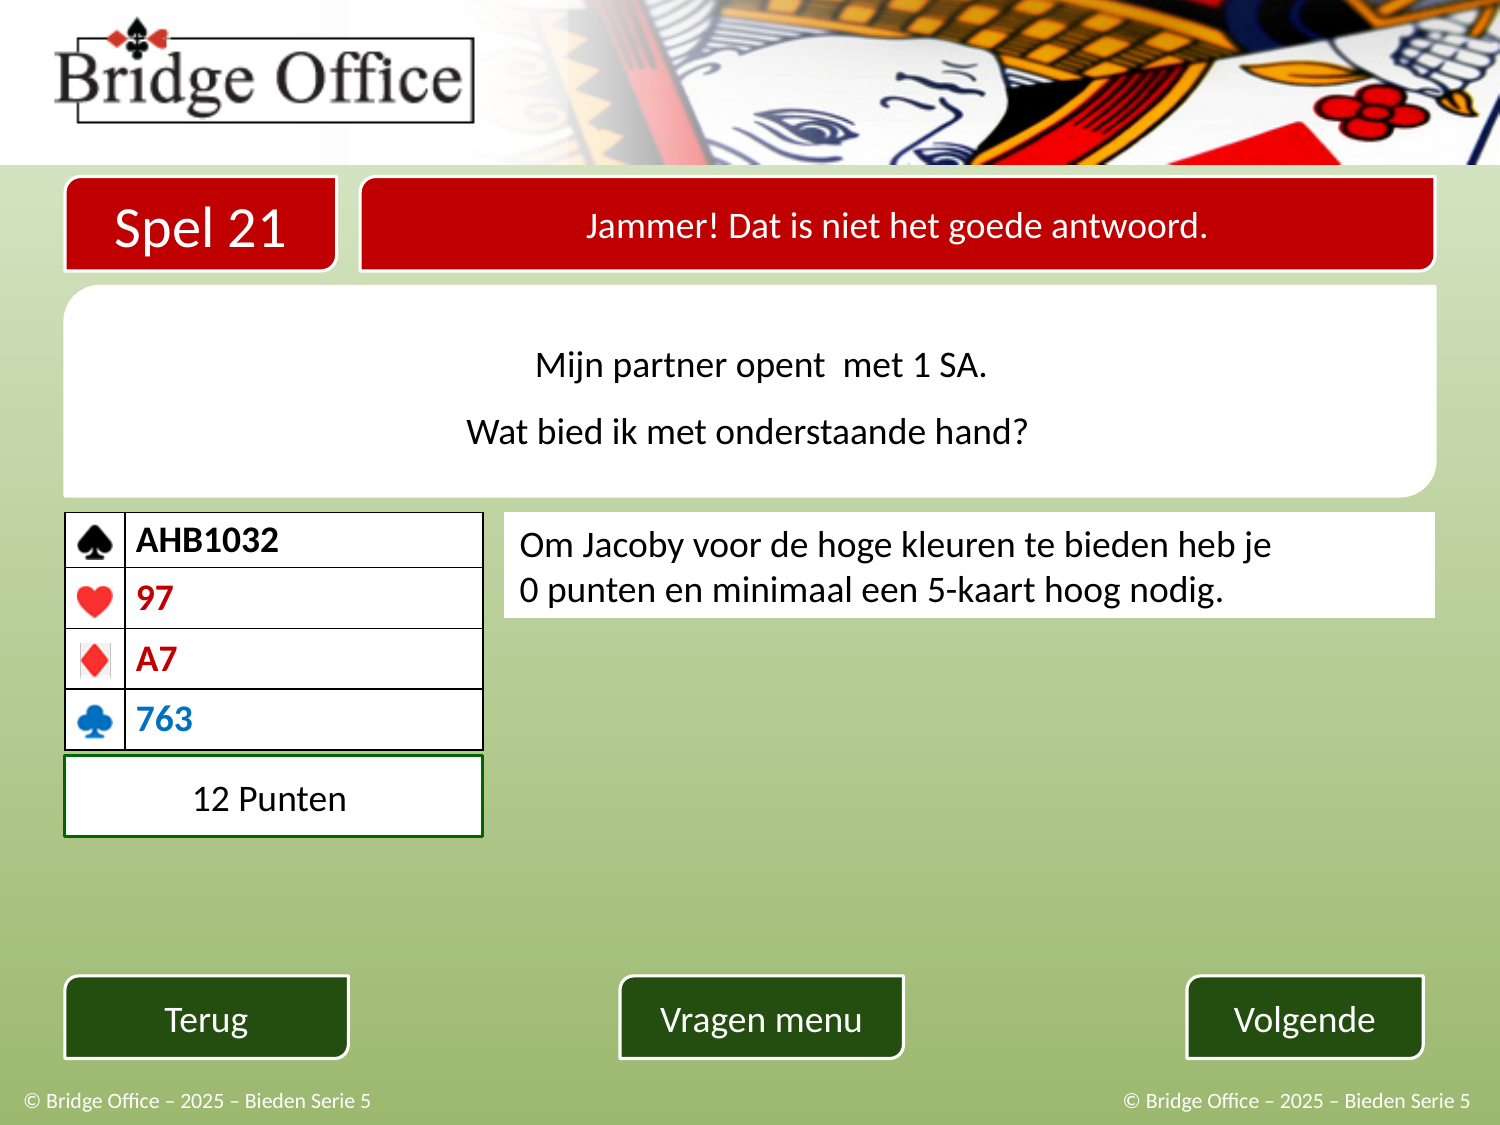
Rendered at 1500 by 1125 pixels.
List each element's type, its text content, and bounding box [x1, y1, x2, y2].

text_box © Bridge Office – 2025 – Bieden Serie 5 [8, 1079, 393, 1121]
picture [77, 524, 114, 561]
text_box 12 Punten [63, 754, 484, 838]
picture [0, 0, 1500, 166]
picture [77, 703, 114, 740]
table_cell [66, 568, 124, 628]
text_box Terug [63, 974, 350, 1061]
text_box Jammer! Dat is niet het goede antwoord. [358, 178, 1437, 273]
table_header [66, 513, 124, 567]
text_box Om Jacoby voor de hoge kleuren te bieden heb je 0 punten en minimaal een 5-kaart hoog nodig. [504, 512, 1435, 618]
text_box Vragen menu [618, 974, 906, 1061]
text_box Mijn partner opent met 1 SA. [508, 332, 1015, 393]
table_cell A7 [126, 629, 482, 688]
text_box Spel 21 [63, 178, 339, 273]
picture [77, 585, 114, 618]
table_cell [66, 629, 124, 688]
table_header AHB1032 [126, 513, 482, 567]
table_cell [66, 690, 124, 749]
table_cell 763 [126, 690, 482, 749]
picture [77, 643, 114, 679]
text_box © Bridge Office – 2025 – Bieden Serie 5 [1107, 1079, 1500, 1121]
table_cell 97 [126, 568, 482, 628]
text_box Volgende [1185, 974, 1425, 1061]
text_box Wat bied ik met onderstaande hand? [451, 399, 1072, 460]
text_box [63, 284, 1437, 498]
